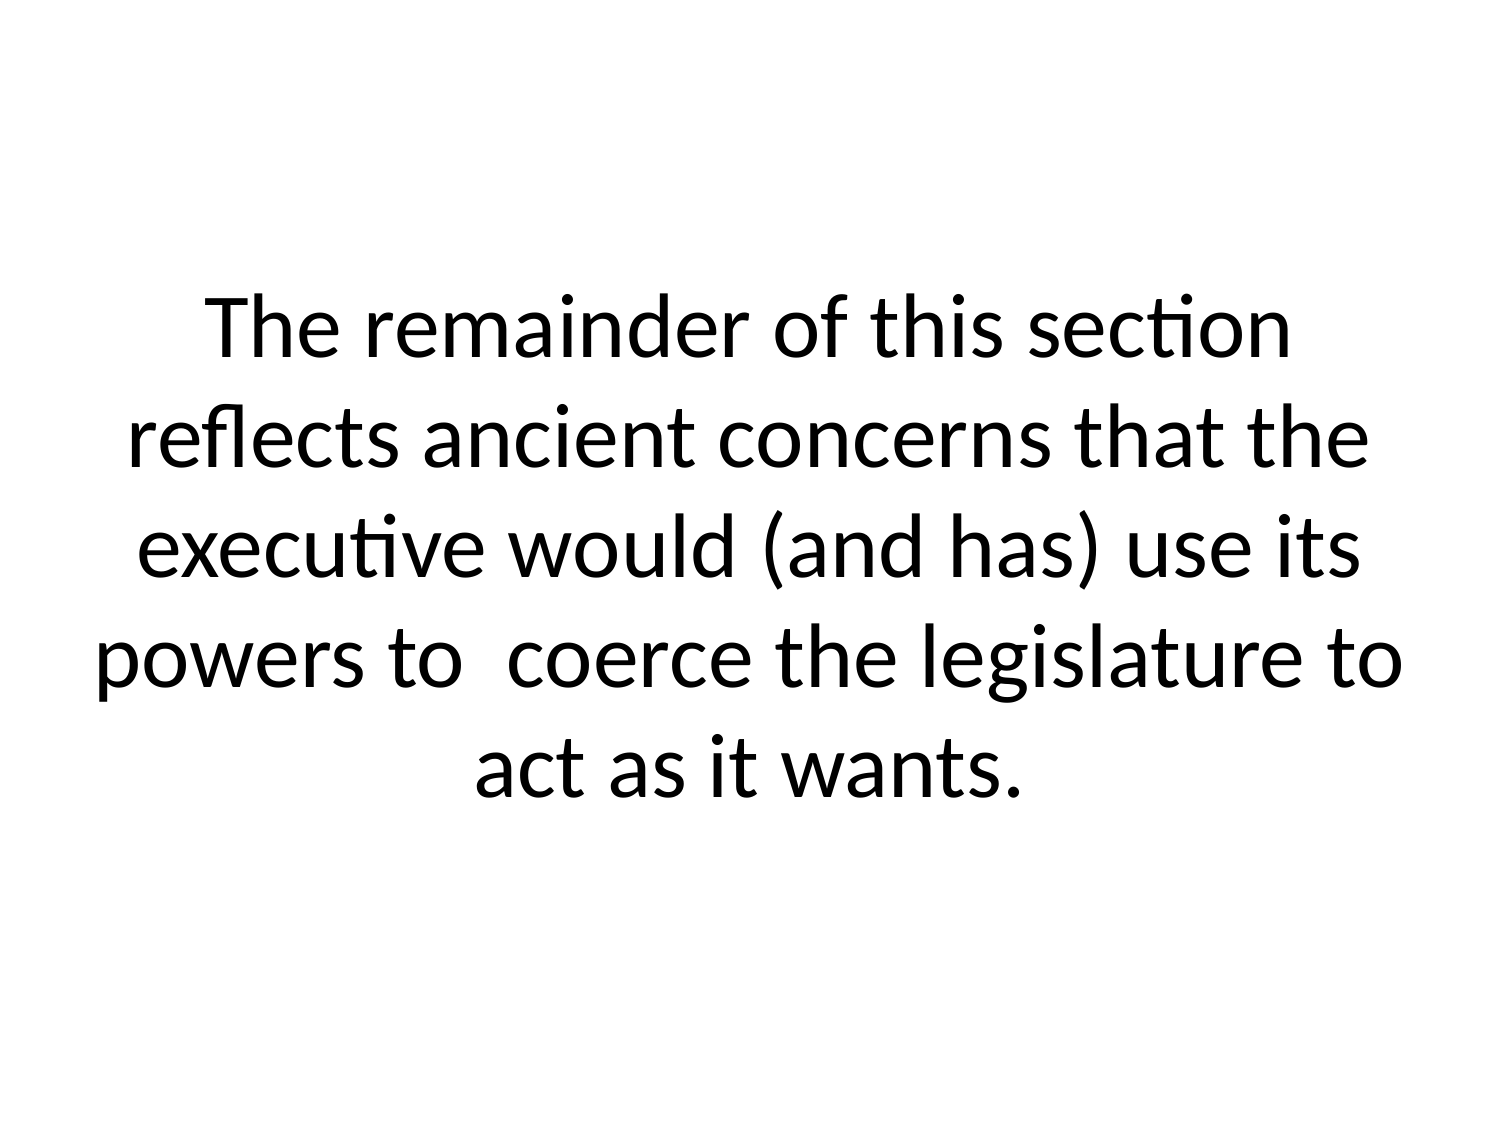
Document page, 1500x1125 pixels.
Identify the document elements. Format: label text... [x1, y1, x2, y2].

title The remainder of this section reflects ancient concerns that the executive would (and has) use its powers to coerce the legislature to act as it wants. [74, 44, 1426, 1038]
